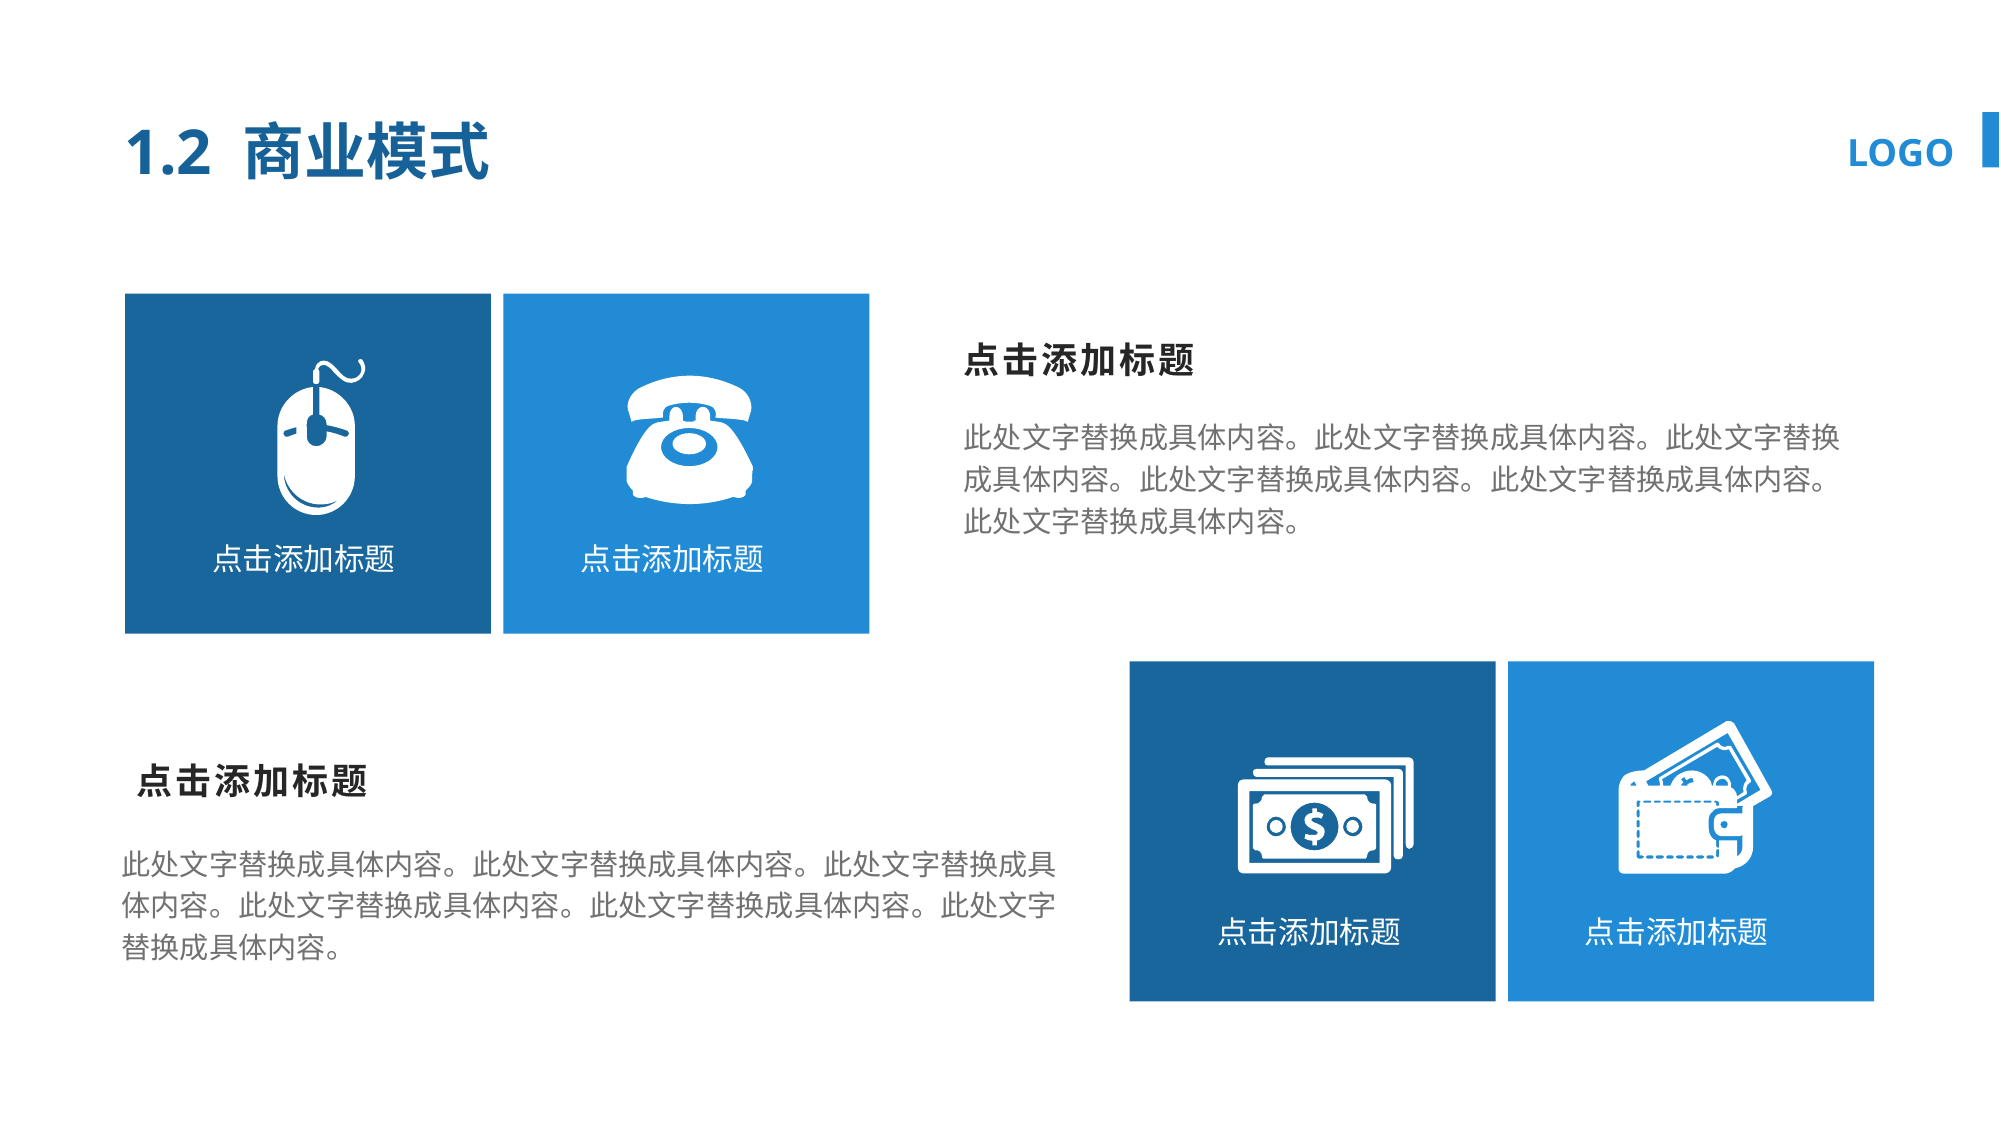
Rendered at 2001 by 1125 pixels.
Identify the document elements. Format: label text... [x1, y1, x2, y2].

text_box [124, 293, 492, 634]
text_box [1508, 661, 1875, 1002]
text_box 1.2 商业模式 [124, 108, 490, 195]
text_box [1129, 661, 1496, 1002]
text_box 点击添加标题 [949, 330, 1600, 389]
text_box 此处文字替换成具体内容。此处文字替换成具体内容。此处文字替换成具体内容。此处文字替换成具体内容。此处文字替换成具体内容。此处文字替换成具体内容。 [106, 831, 1087, 972]
text_box 此处文字替换成具体内容。此处文字替换成具体内容。此处文字替换成具体内容。此处文字替换成具体内容。此处文字替换成具体内容。此处文字替换成具体内容。 [949, 405, 1878, 588]
text_box 点击添加标题 [122, 751, 816, 810]
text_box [503, 293, 870, 634]
